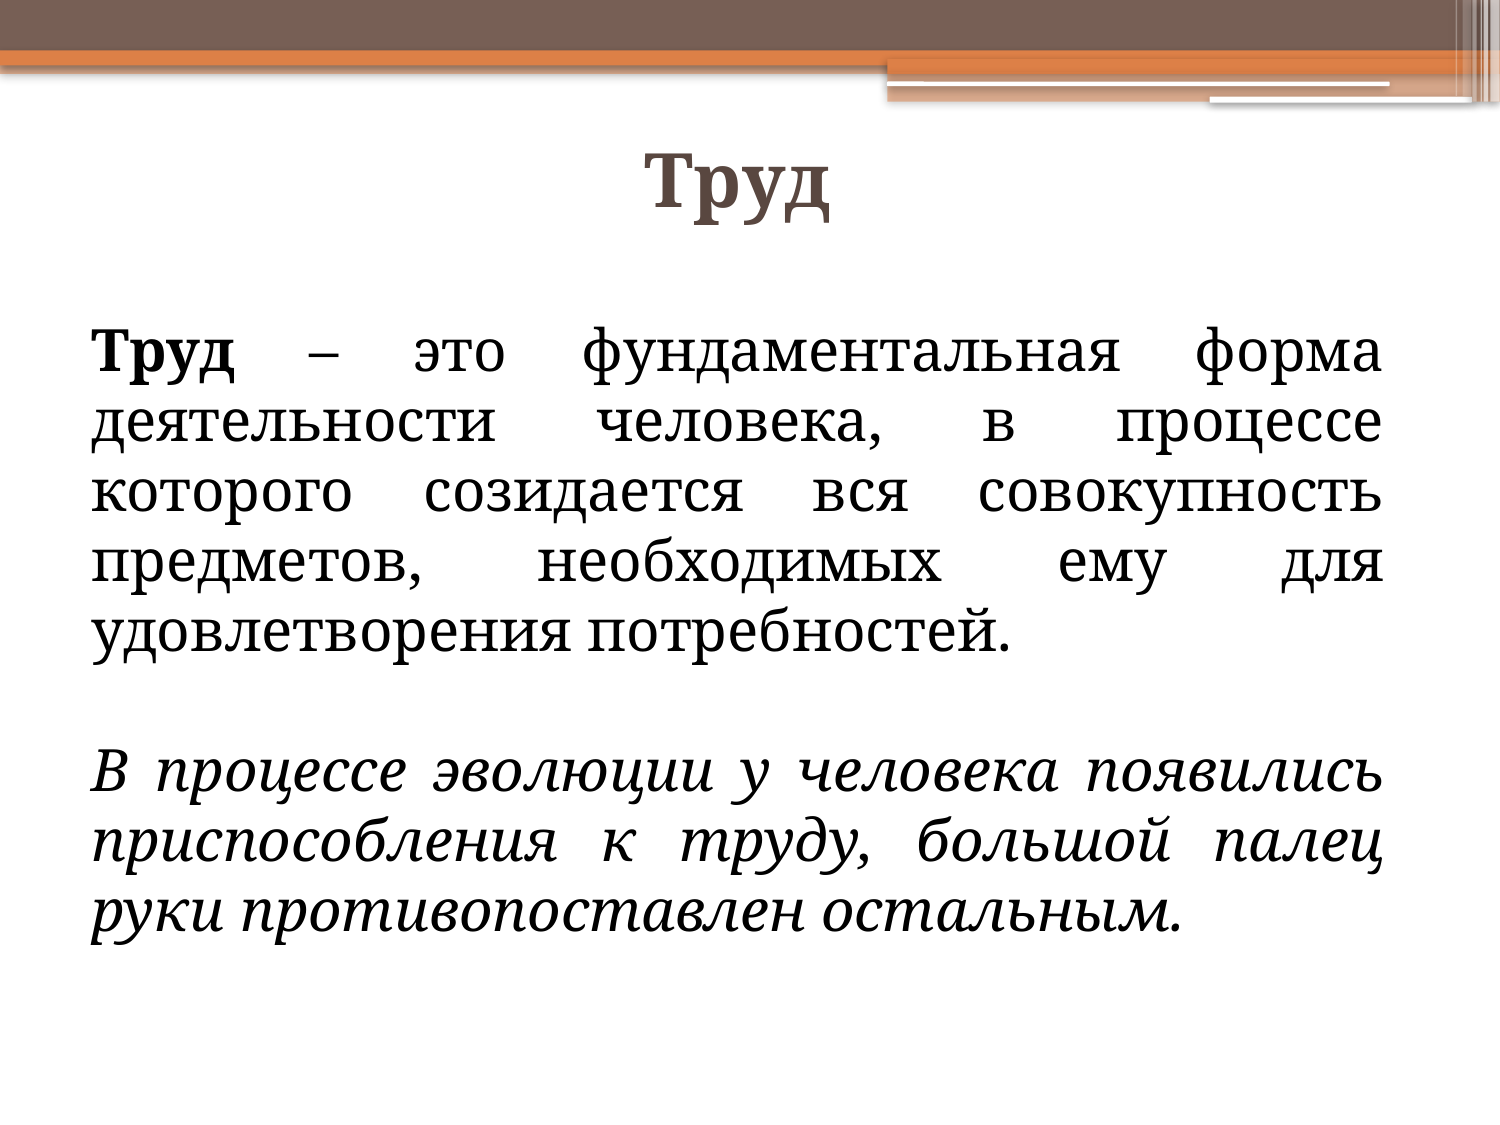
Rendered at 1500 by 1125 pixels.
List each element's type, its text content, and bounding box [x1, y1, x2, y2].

text_box Труд Труд – это фундаментальная форма деятельности человека, в процессе которого созидается вся совокупность предметов, необходимых ему для удовлетворения потребностей. В процессе эволюции у человека появились приспособления к труду, большой палец руки противопоставлен остальным. [76, 125, 1400, 950]
